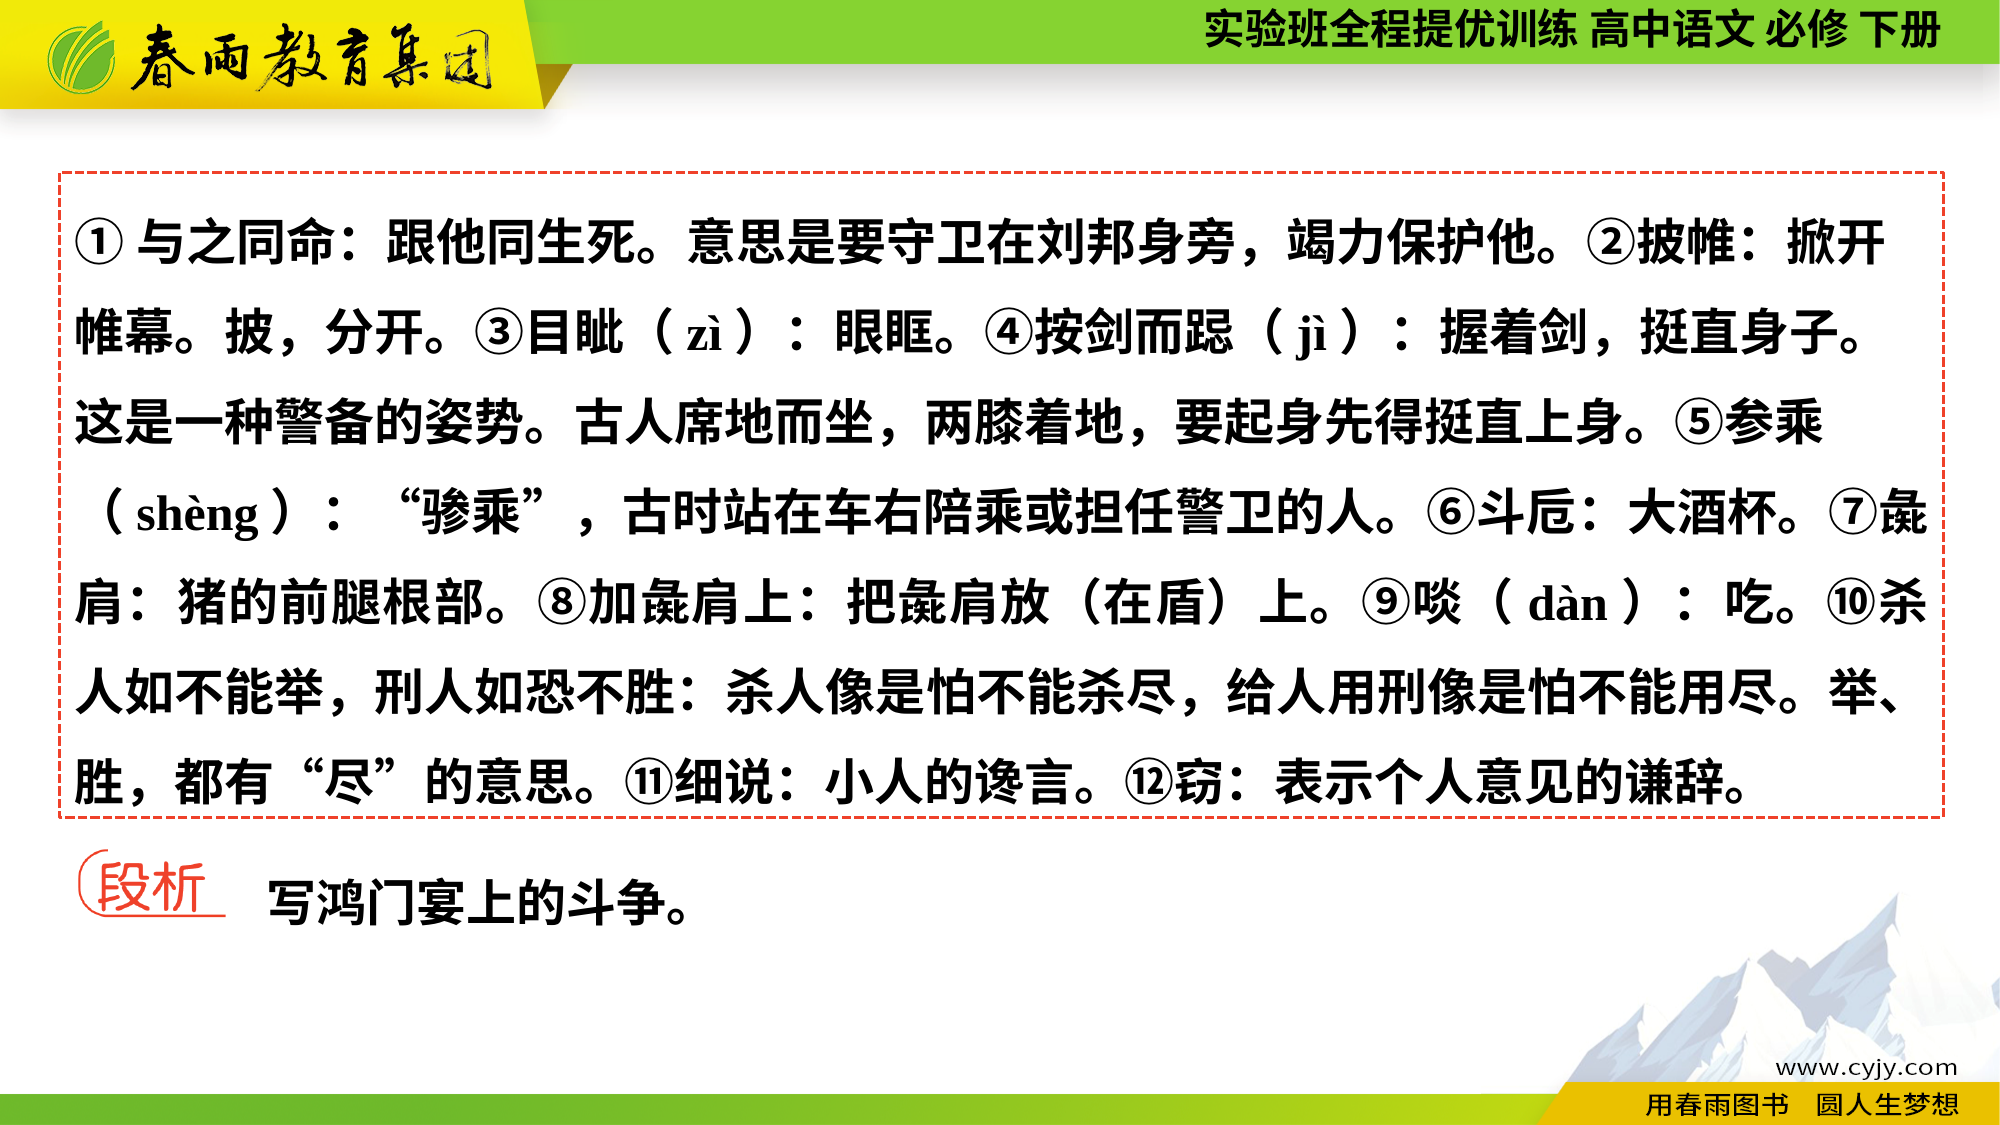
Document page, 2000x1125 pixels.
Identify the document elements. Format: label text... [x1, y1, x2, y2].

picture [0, 0, 2000, 1125]
text_box 写鸿门宴上的斗争。 [59, 834, 1944, 940]
text_box ①与之同命：跟他同生死。意思是要守卫在刘邦身旁，竭力保护他。②披帷：掀开帷幕。披，分开。③目眦（zì）：眼眶。④按剑而跽（jì）：握着剑，挺直身子。这是一种警备的姿势。古人席地而坐，两膝着地，要起身先得挺直上身。⑤参乘 （shèng）：“骖乘”，古时站在车右陪乘或担任警卫的人。⑥斗卮：大酒杯。⑦彘肩：猪的前腿根部。⑧加彘肩上：把彘肩放（在盾）上。⑨啖（dàn）：吃。⑩杀人如不能举，刑人如恐不胜：杀人像是怕不能杀尽，给人用刑像是怕不能用尽。举、胜，都有“尽”的意思。⑪细说：小人的谗言。⑫窃：表示个人意见的谦辞。 [59, 172, 1944, 818]
